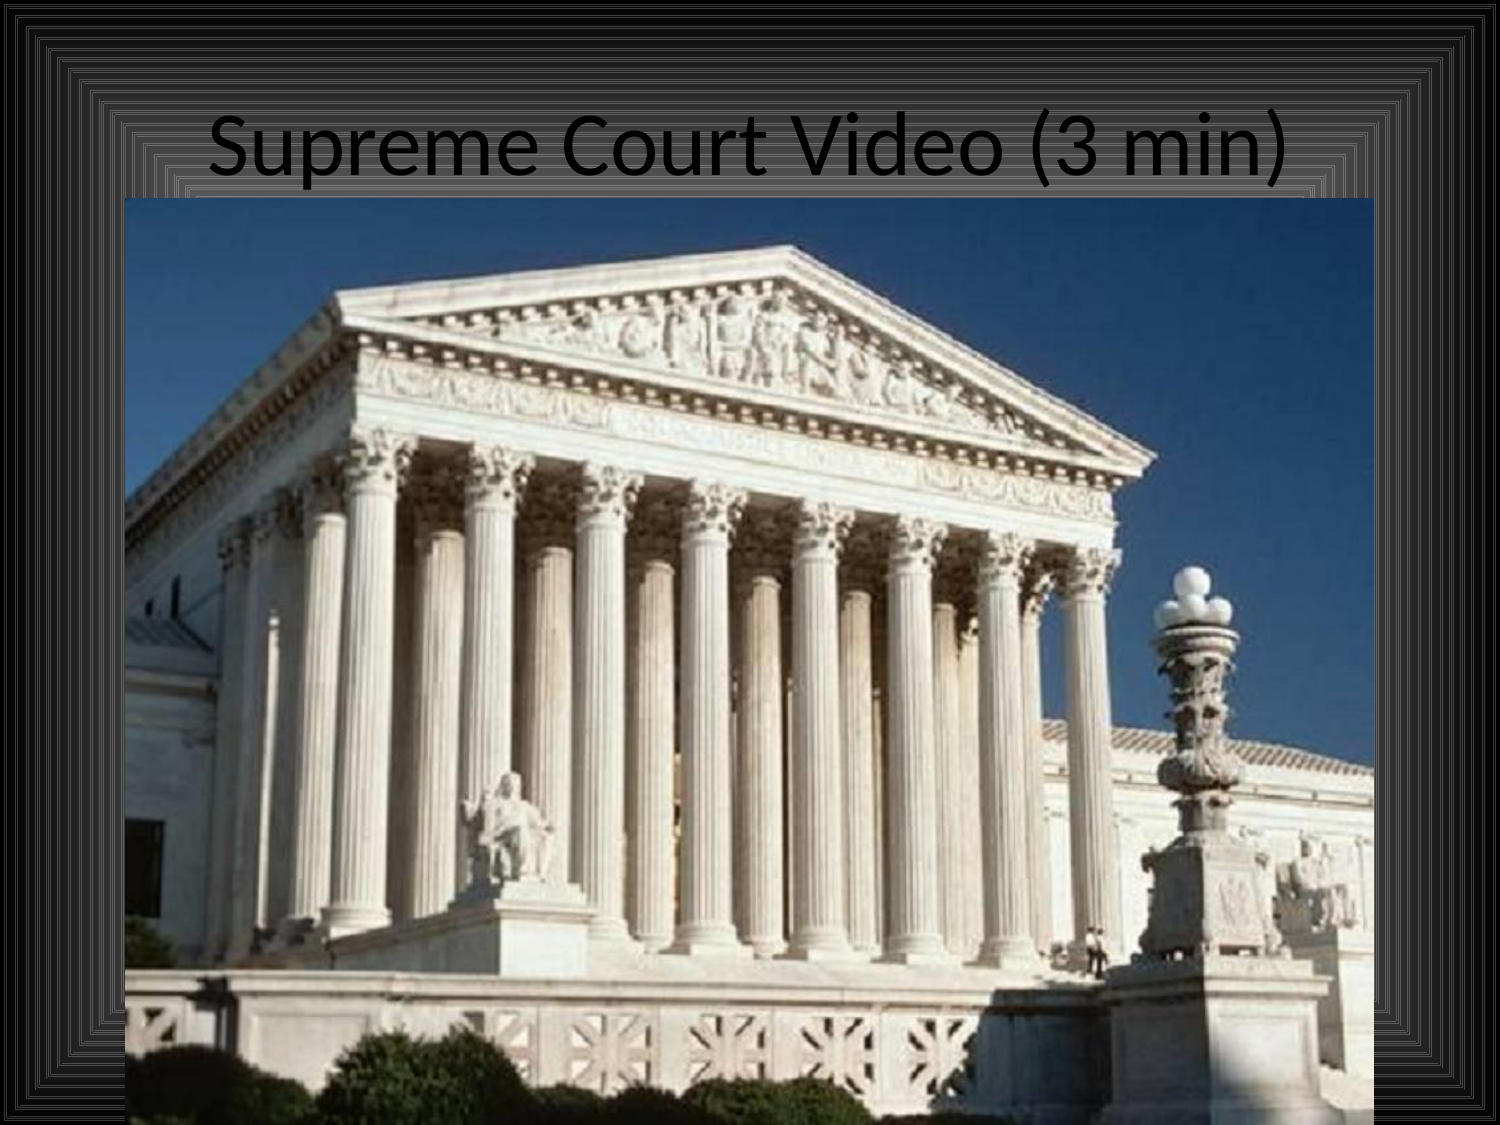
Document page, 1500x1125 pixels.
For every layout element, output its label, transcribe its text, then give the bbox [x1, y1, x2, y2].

picture [124, 198, 1374, 1125]
title Supreme Court Video (3 min) [75, 45, 1425, 233]
